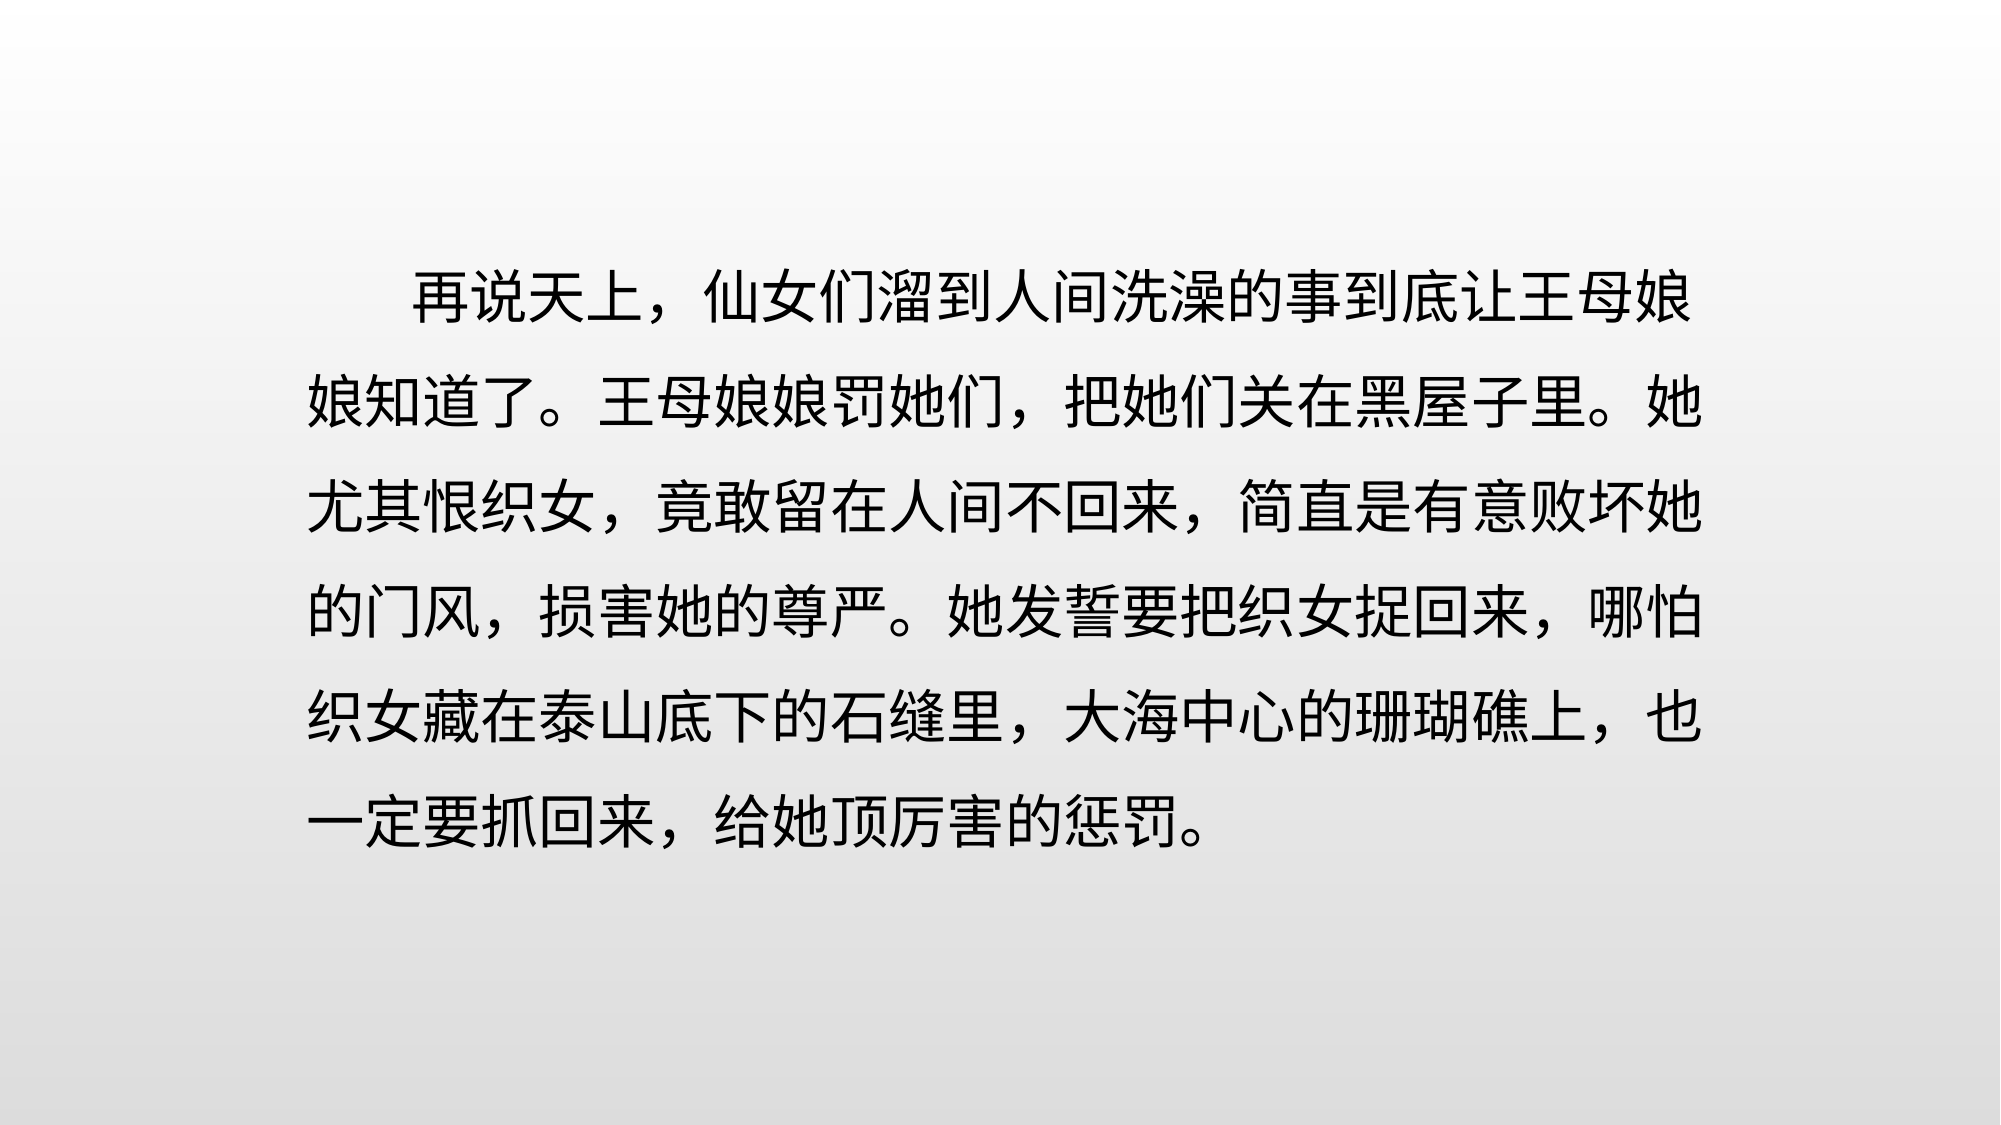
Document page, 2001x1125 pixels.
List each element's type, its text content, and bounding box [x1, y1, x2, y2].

text_box 再说天上，仙女们溜到人间洗澡的事到底让王母娘娘知道了。王母娘娘罚她们，把她们关在黑屋子里。她尤其恨织女，竟敢留在人间不回来，简直是有意败坏她的门风，损害她的尊严。她发誓要把织女捉回来，哪怕织女藏在泰山底下的石缝里，大海中心的珊瑚礁上，也一定要抓回来，给她顶厉害的惩罚。 [291, 218, 1733, 863]
